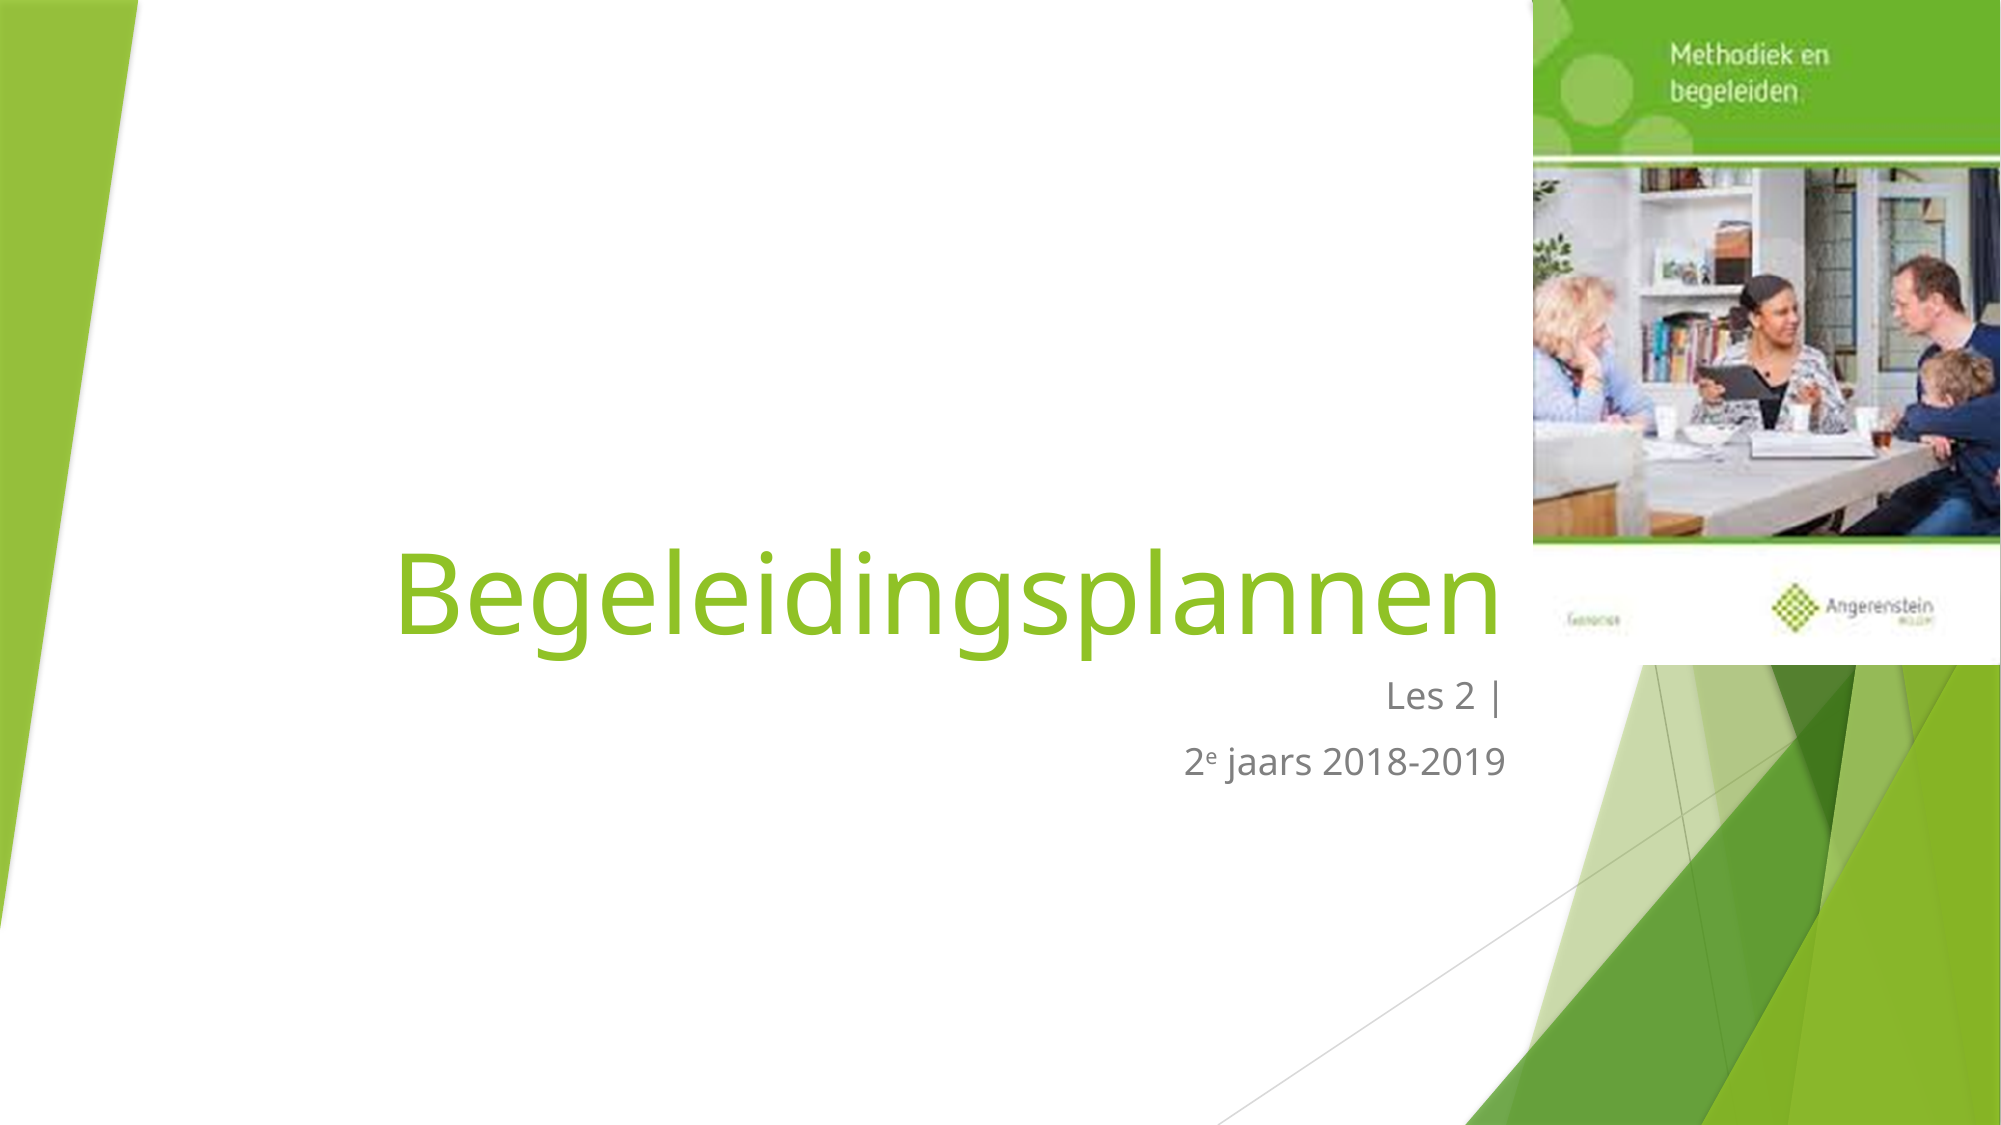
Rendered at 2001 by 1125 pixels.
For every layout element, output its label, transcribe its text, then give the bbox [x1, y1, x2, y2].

title Begeleidingsplannen [247, 394, 1522, 664]
subtitle Les 2 | 2e jaars 2018-2019 [247, 664, 1522, 845]
picture [1533, 0, 2000, 665]
